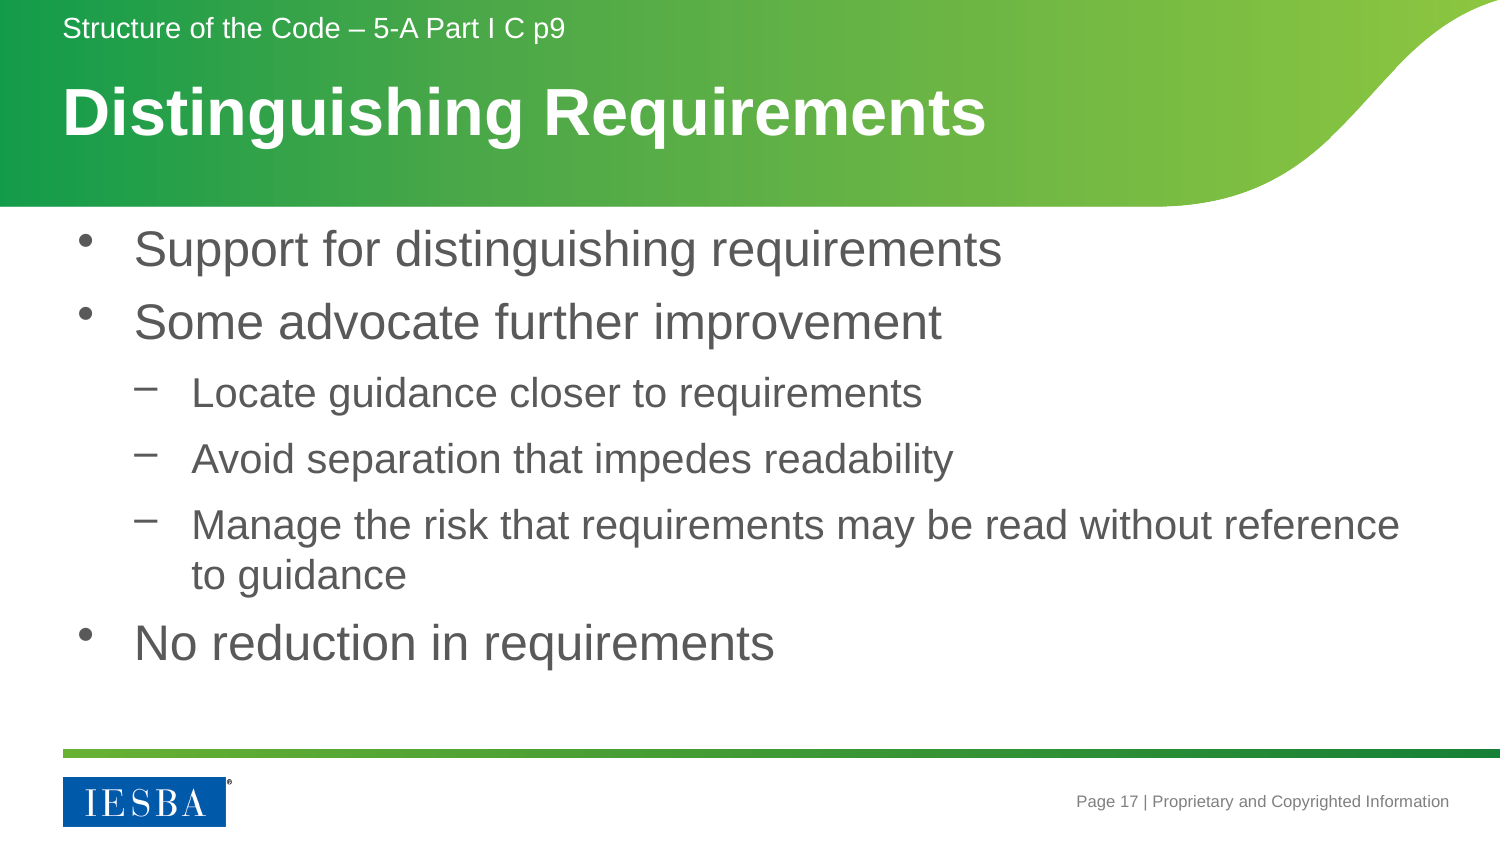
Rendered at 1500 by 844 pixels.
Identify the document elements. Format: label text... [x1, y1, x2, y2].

subtitle Structure of the Code – 5-A Part I C p9 [62, 9, 625, 47]
picture [63, 777, 232, 827]
title Distinguishing Requirements [62, 75, 1275, 142]
list Support for distinguishing requirements Some advocate further improvement Locate guidance closer to requirements Avoid separation that impedes readability Manage the risk that requirements may be read without reference to guidance No reduction in requirements [62, 209, 1450, 747]
picture [0, 0, 1500, 207]
